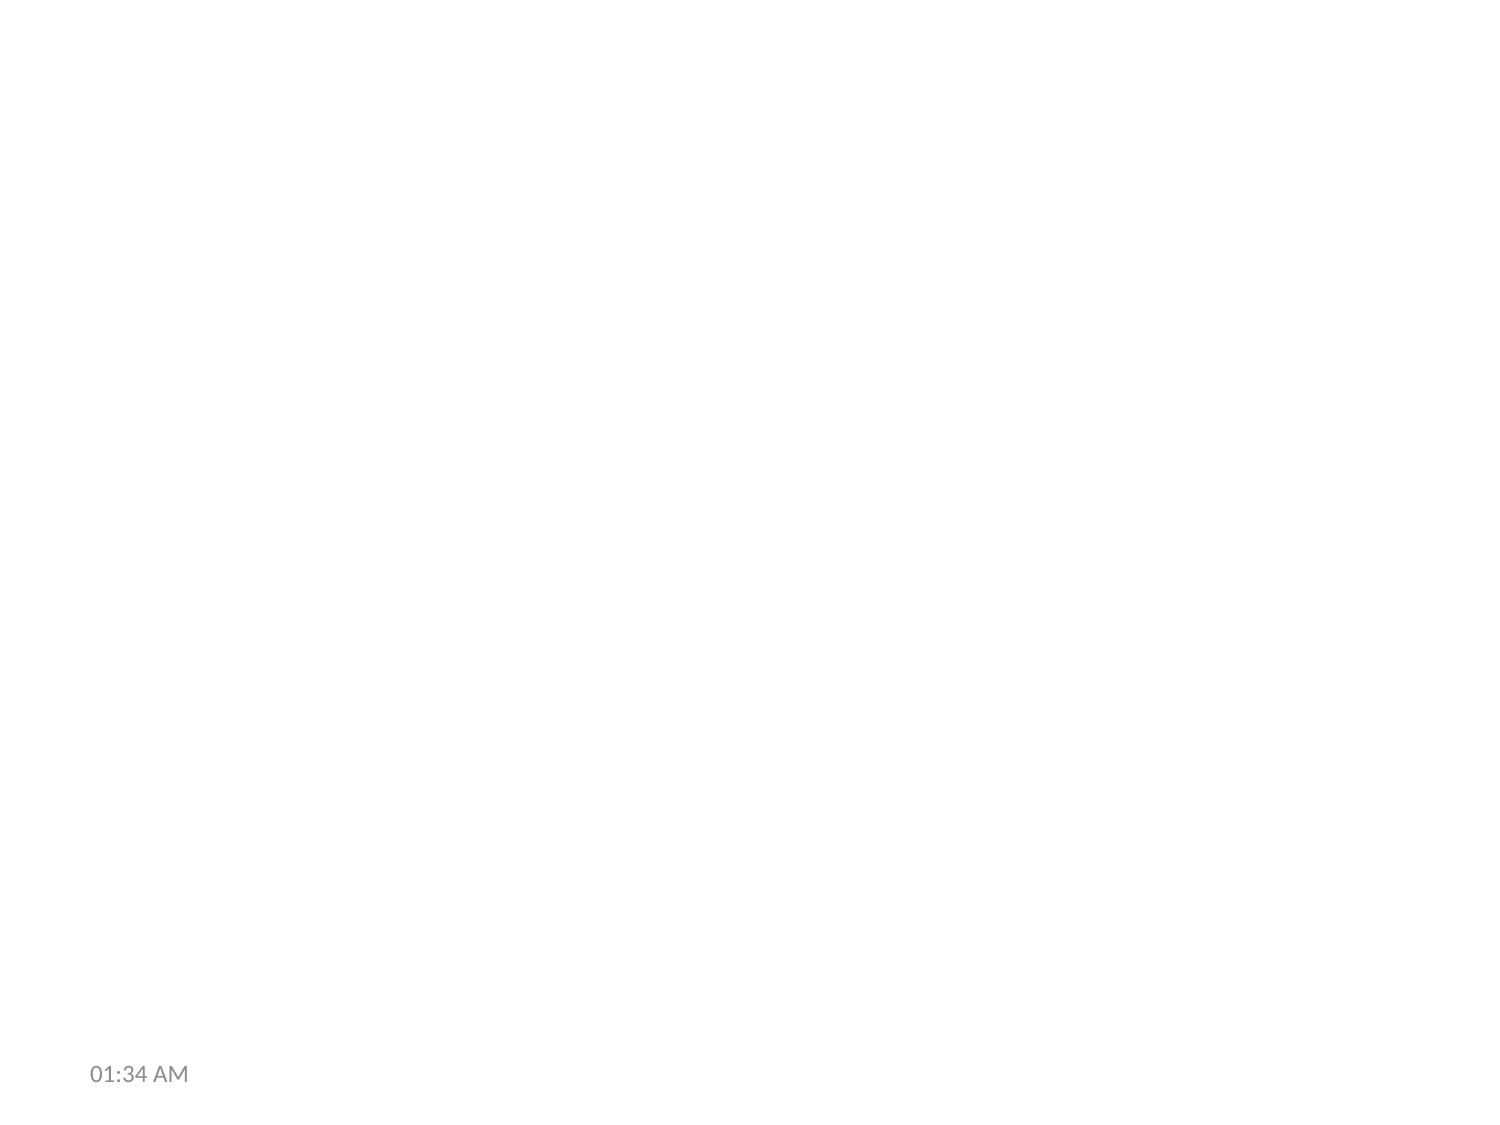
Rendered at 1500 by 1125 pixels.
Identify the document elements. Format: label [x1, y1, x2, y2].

slide_number [75, 1042, 425, 1103]
